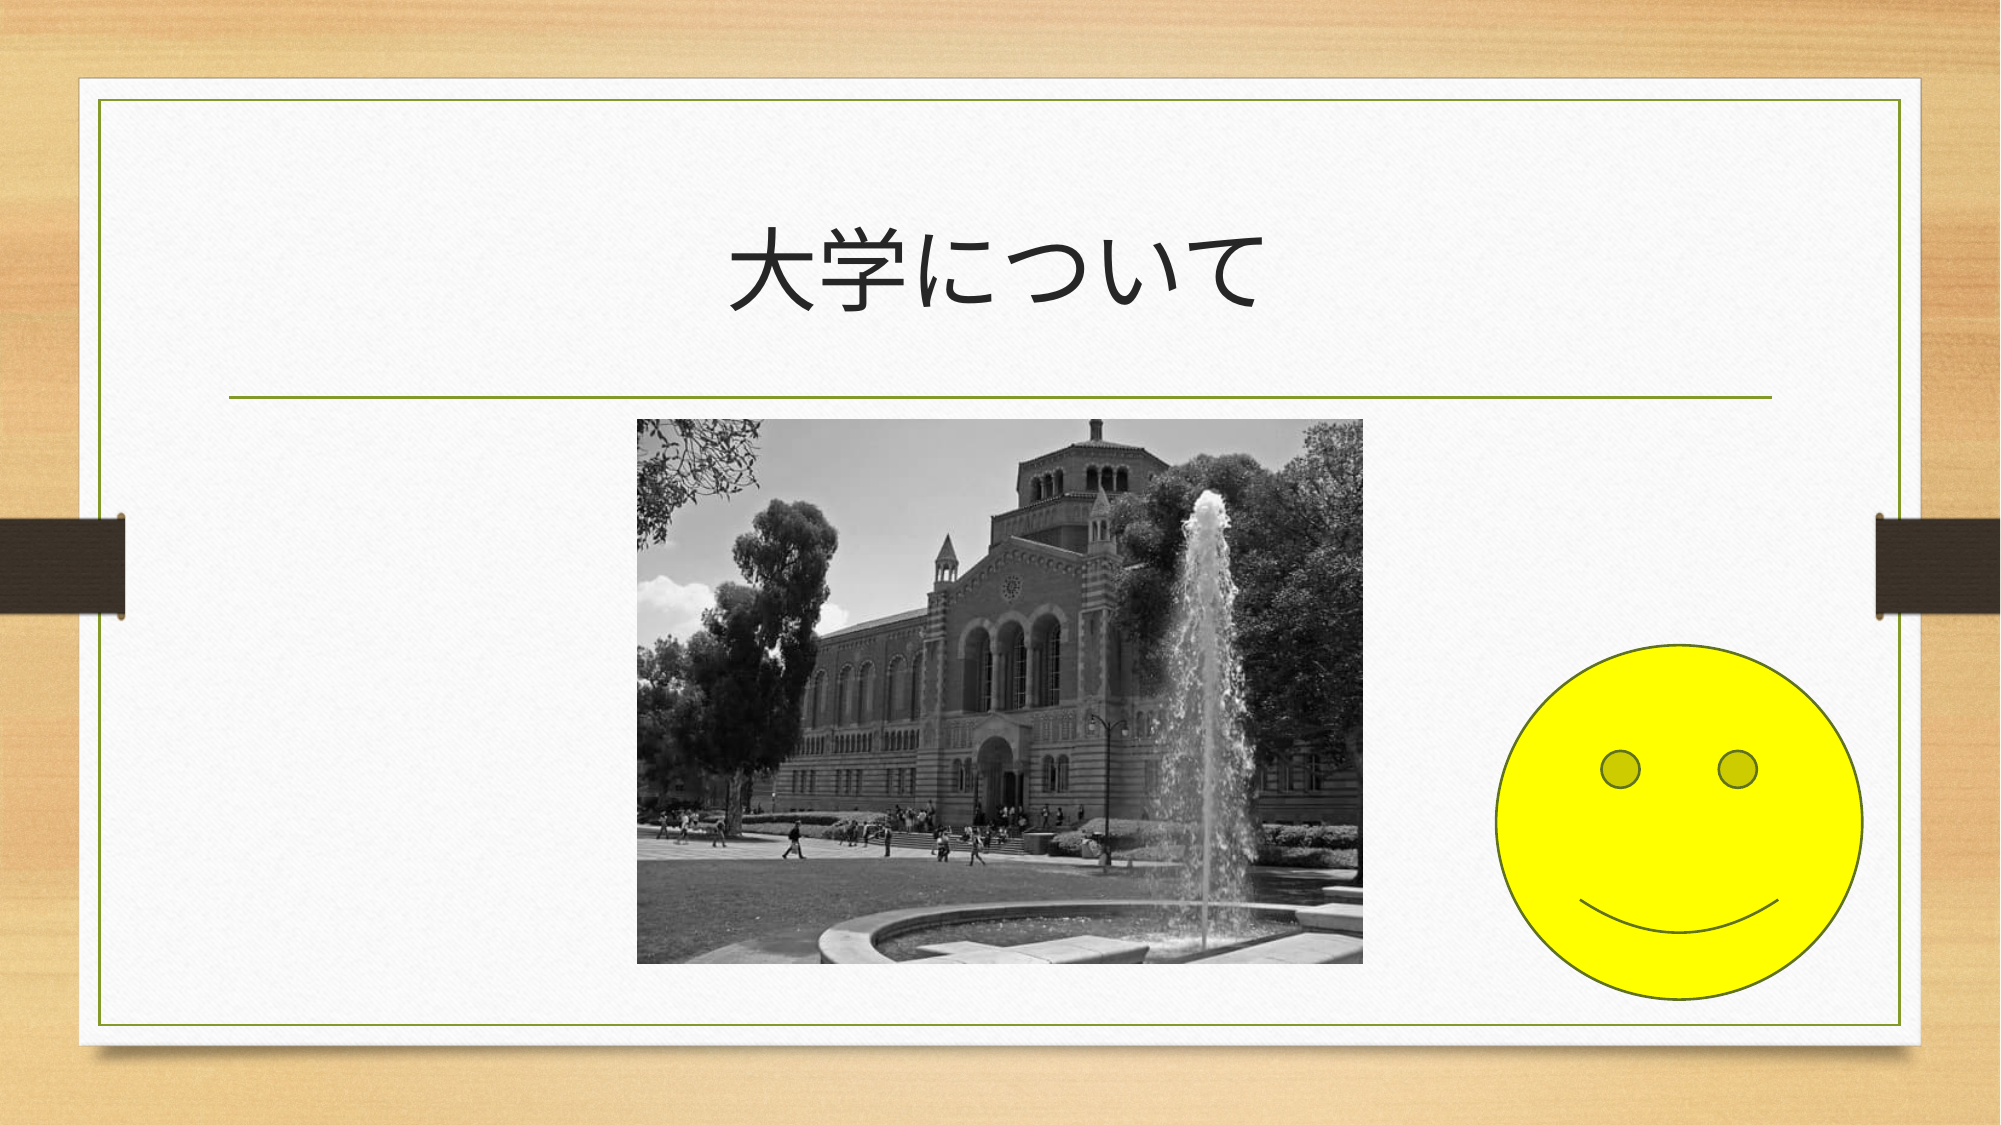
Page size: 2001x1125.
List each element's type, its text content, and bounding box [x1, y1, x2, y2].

picture [0, 0, 2001, 1125]
title 大学について [212, 161, 1788, 375]
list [636, 419, 1363, 964]
text_box [1494, 643, 1864, 1001]
